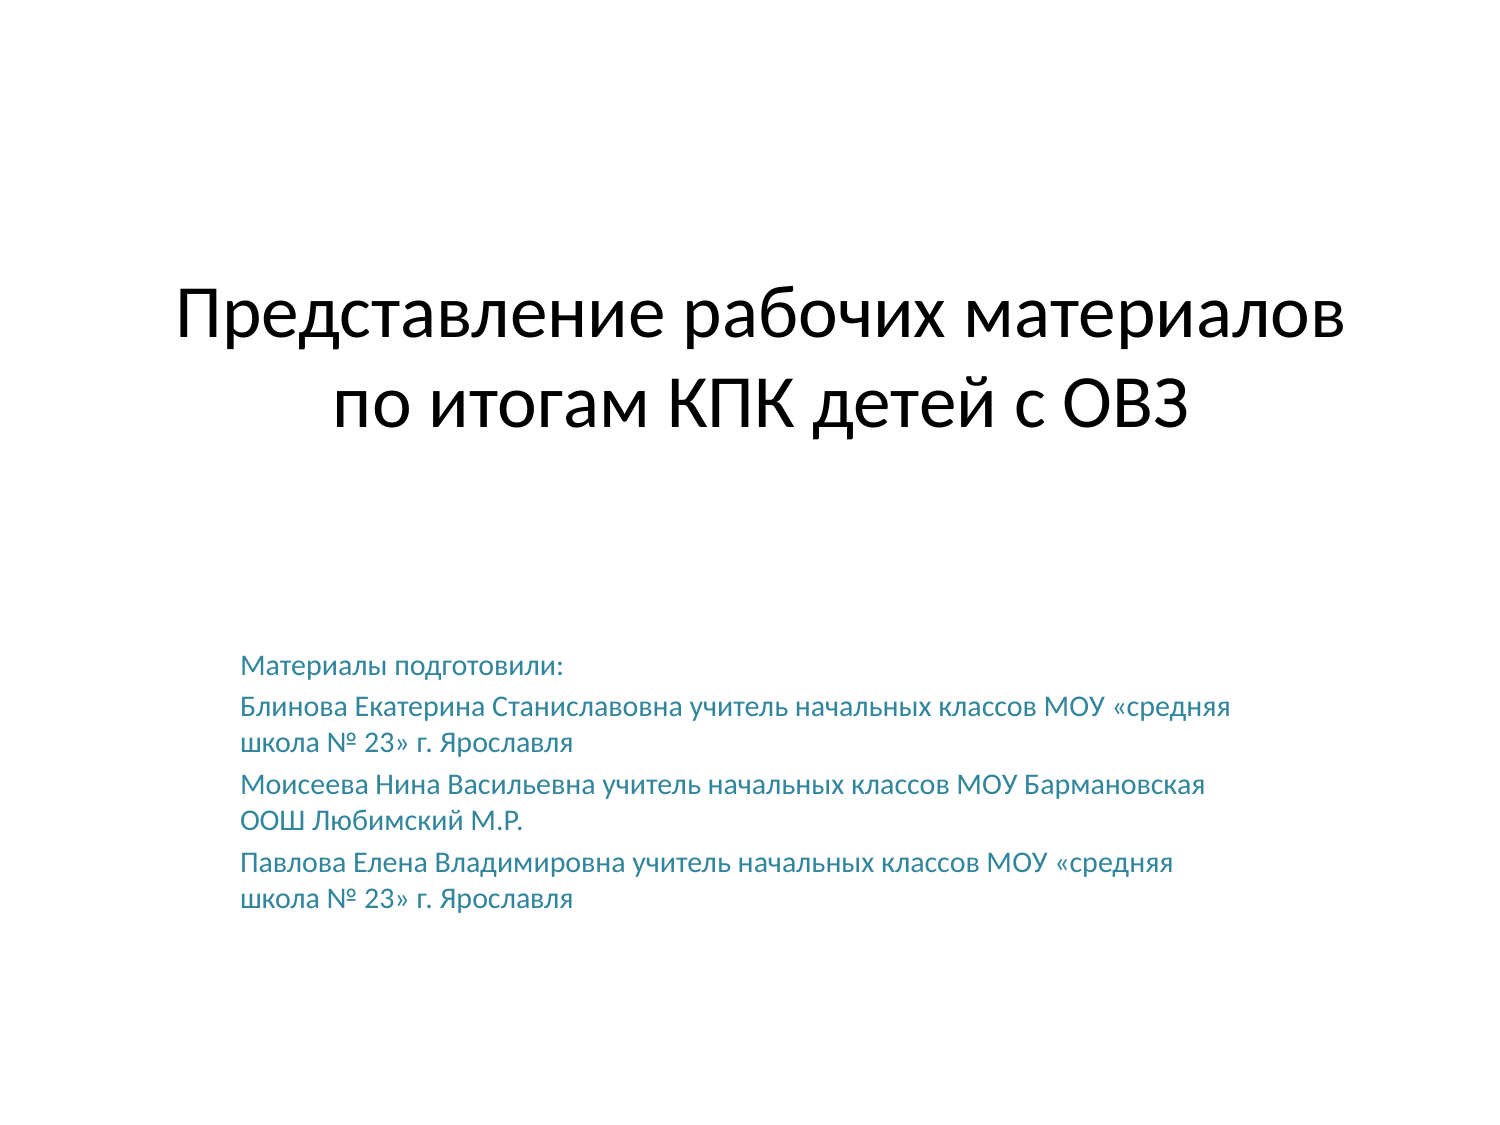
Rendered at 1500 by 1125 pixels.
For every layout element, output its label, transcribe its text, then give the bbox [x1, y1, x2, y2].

title Представление рабочих материалов по итогам КПК детей с ОВЗ [123, 231, 1399, 473]
subtitle Материалы подготовили: Блинова Екатерина Станиславовна учитель начальных классов МОУ «средняя школа № 23» г. Ярославля Моисеева Нина Васильевна учитель начальных классов МОУ Бармановская ООШ Любимский М.Р. Павлова Елена Владимировна учитель начальных классов МОУ «средняя школа № 23» г. Ярославля [225, 637, 1275, 925]
